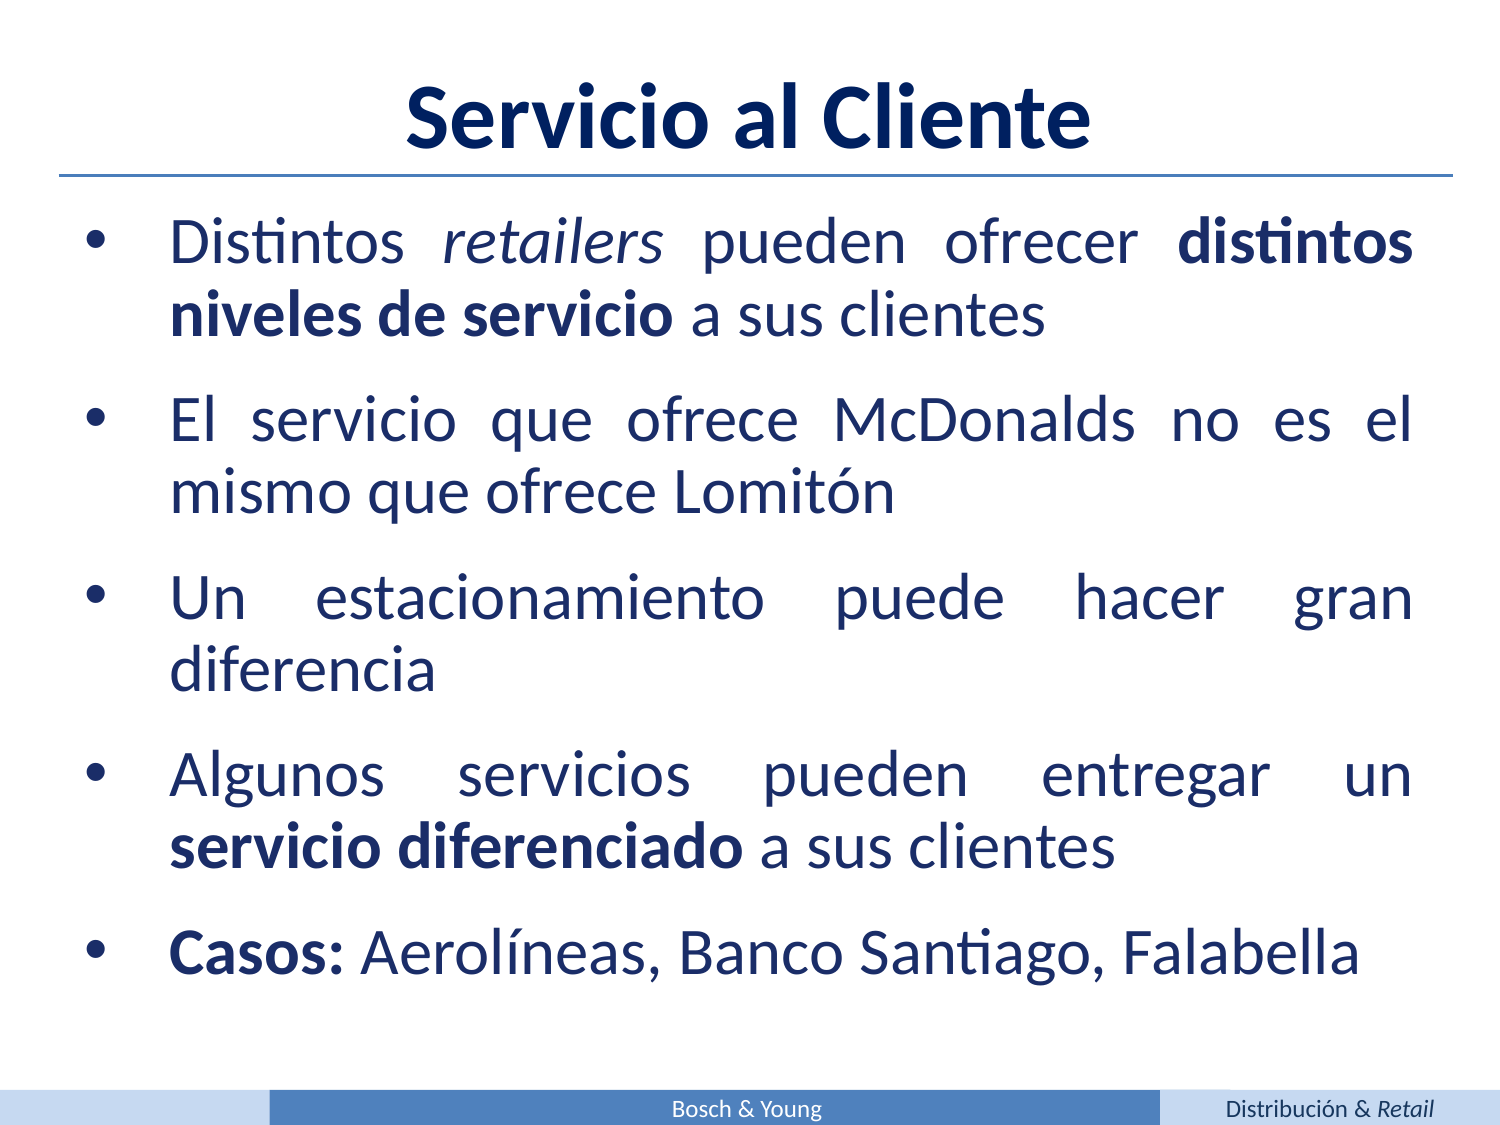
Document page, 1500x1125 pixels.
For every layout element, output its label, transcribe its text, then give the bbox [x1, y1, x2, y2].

text_box Servicio al Cliente [35, 47, 1465, 175]
text_box [0, 1088, 272, 1125]
text_box Distribución & Retail [1158, 1088, 1500, 1125]
text_box Bosch & Young [272, 1088, 1158, 1125]
text_box Distintos retailers pueden ofrecer distintos niveles de servicio a sus clientes El servicio que ofrece McDonalds no es el mismo que ofrece Lomitón Un estacionamiento puede hacer gran diferencia Algunos servicios pueden entregar un servicio diferenciado a sus clientes Casos: Aerolíneas, Banco Santiago, Falabella [70, 199, 1430, 1064]
